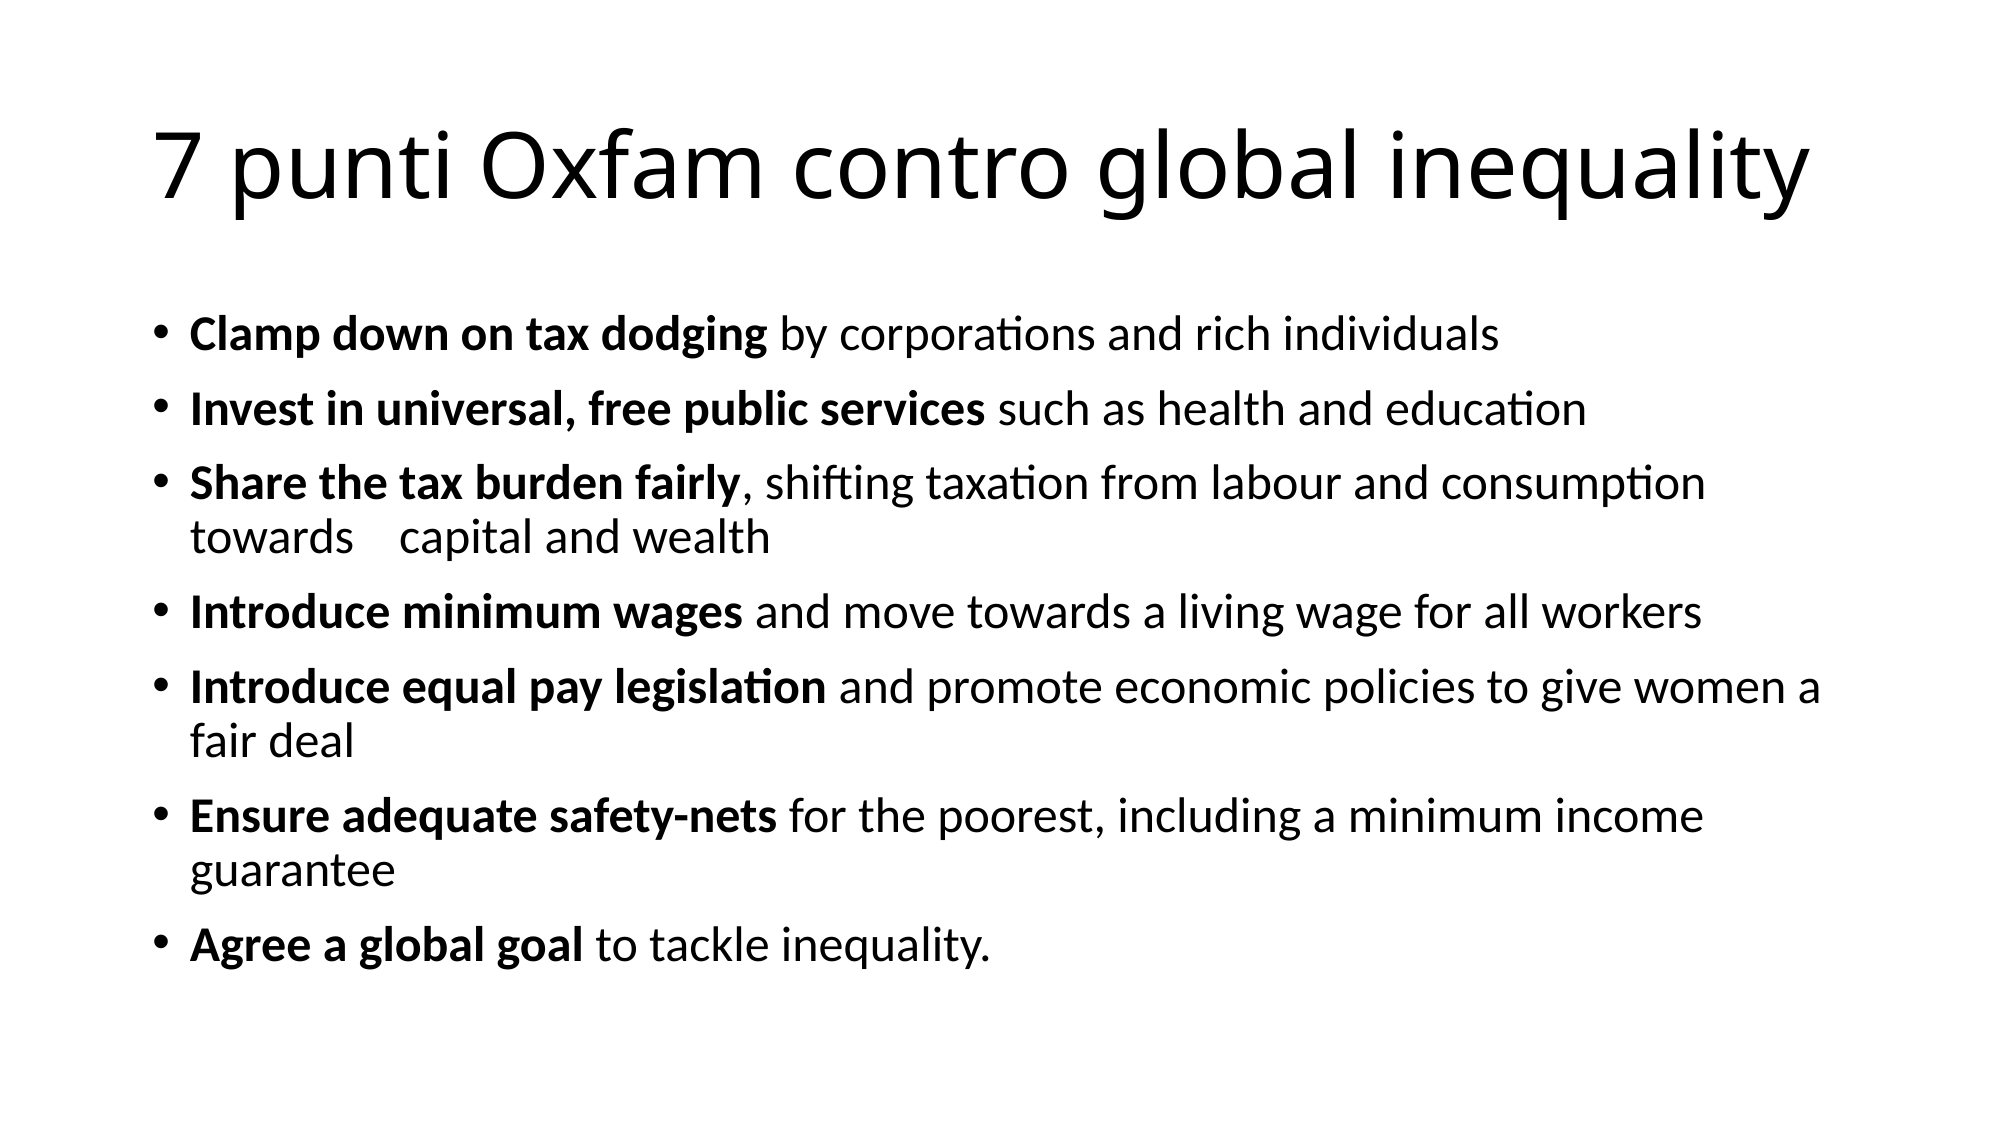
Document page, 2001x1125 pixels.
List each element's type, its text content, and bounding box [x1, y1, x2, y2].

list Clamp down on tax dodging by corporations and rich individuals Invest in universal, free public services such as health and education Share the tax burden fairly, shifting taxation from labour and consumption towards capital and wealth Introduce minimum wages and move towards a living wage for all workers Introduce equal pay legislation and promote economic policies to give women a fair deal Ensure adequate safety-nets for the poorest, including a minimum income guarantee Agree a global goal to tackle inequality. [137, 299, 1863, 1014]
title 7 punti Oxfam contro global inequality [137, 59, 1863, 278]
